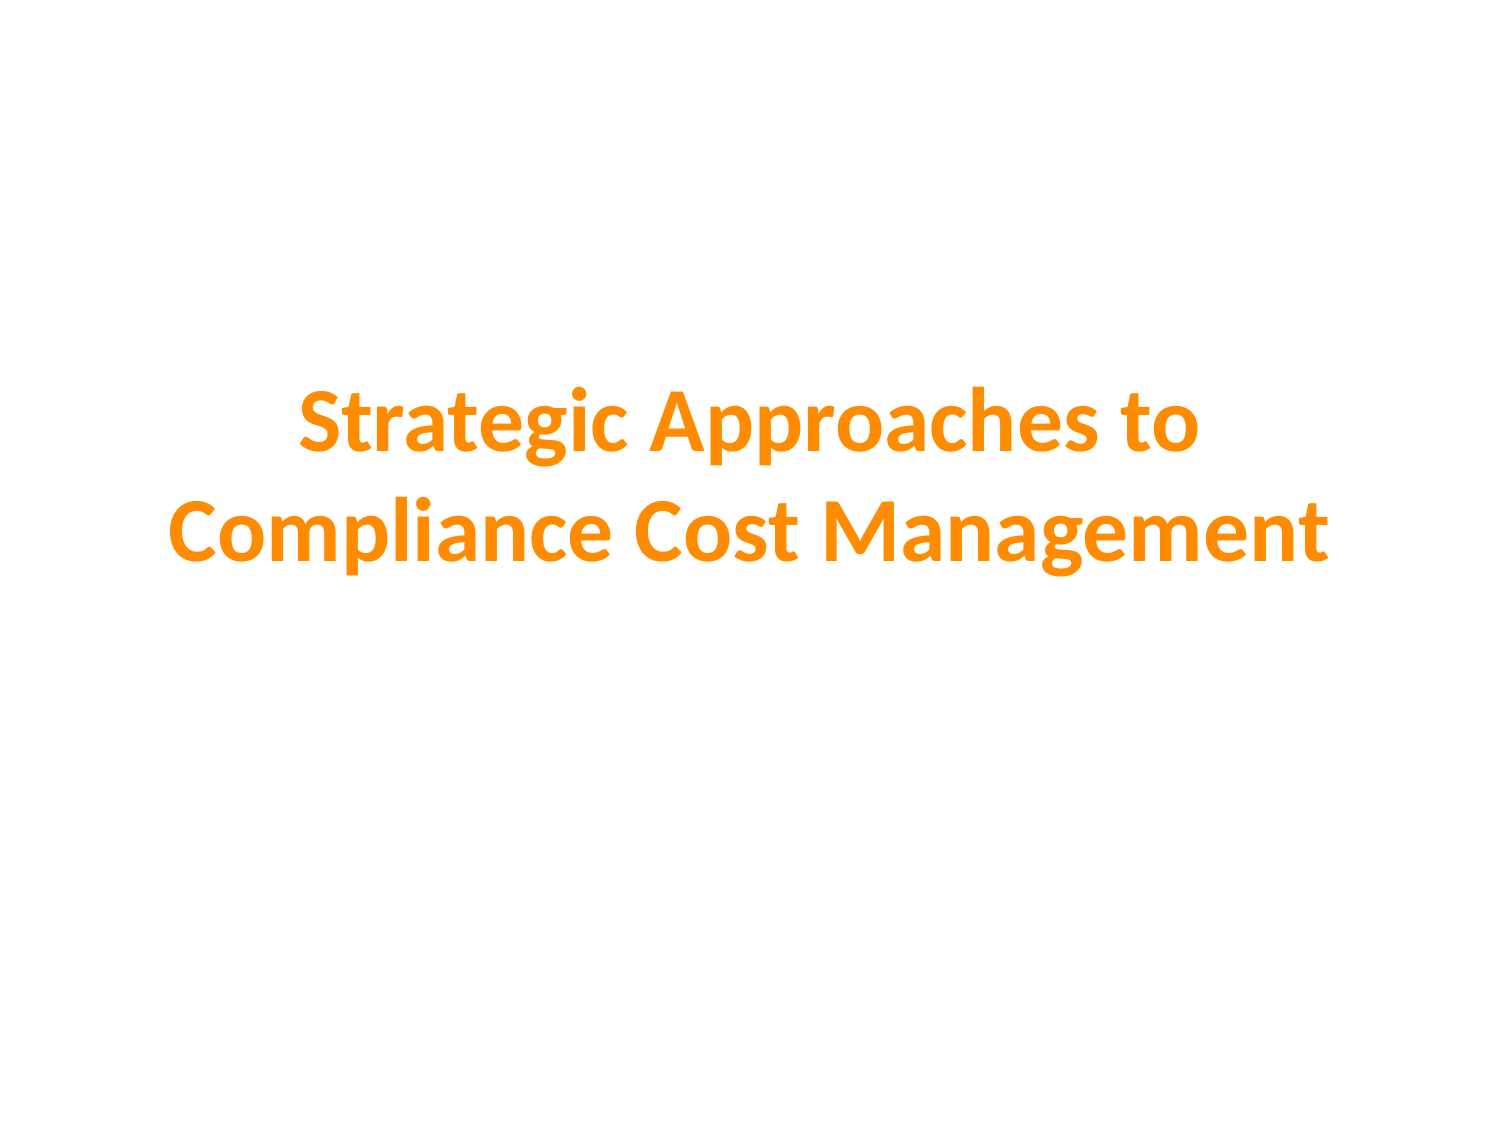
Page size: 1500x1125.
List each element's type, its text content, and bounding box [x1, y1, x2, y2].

title Strategic Approaches to Compliance Cost Management [112, 349, 1388, 591]
